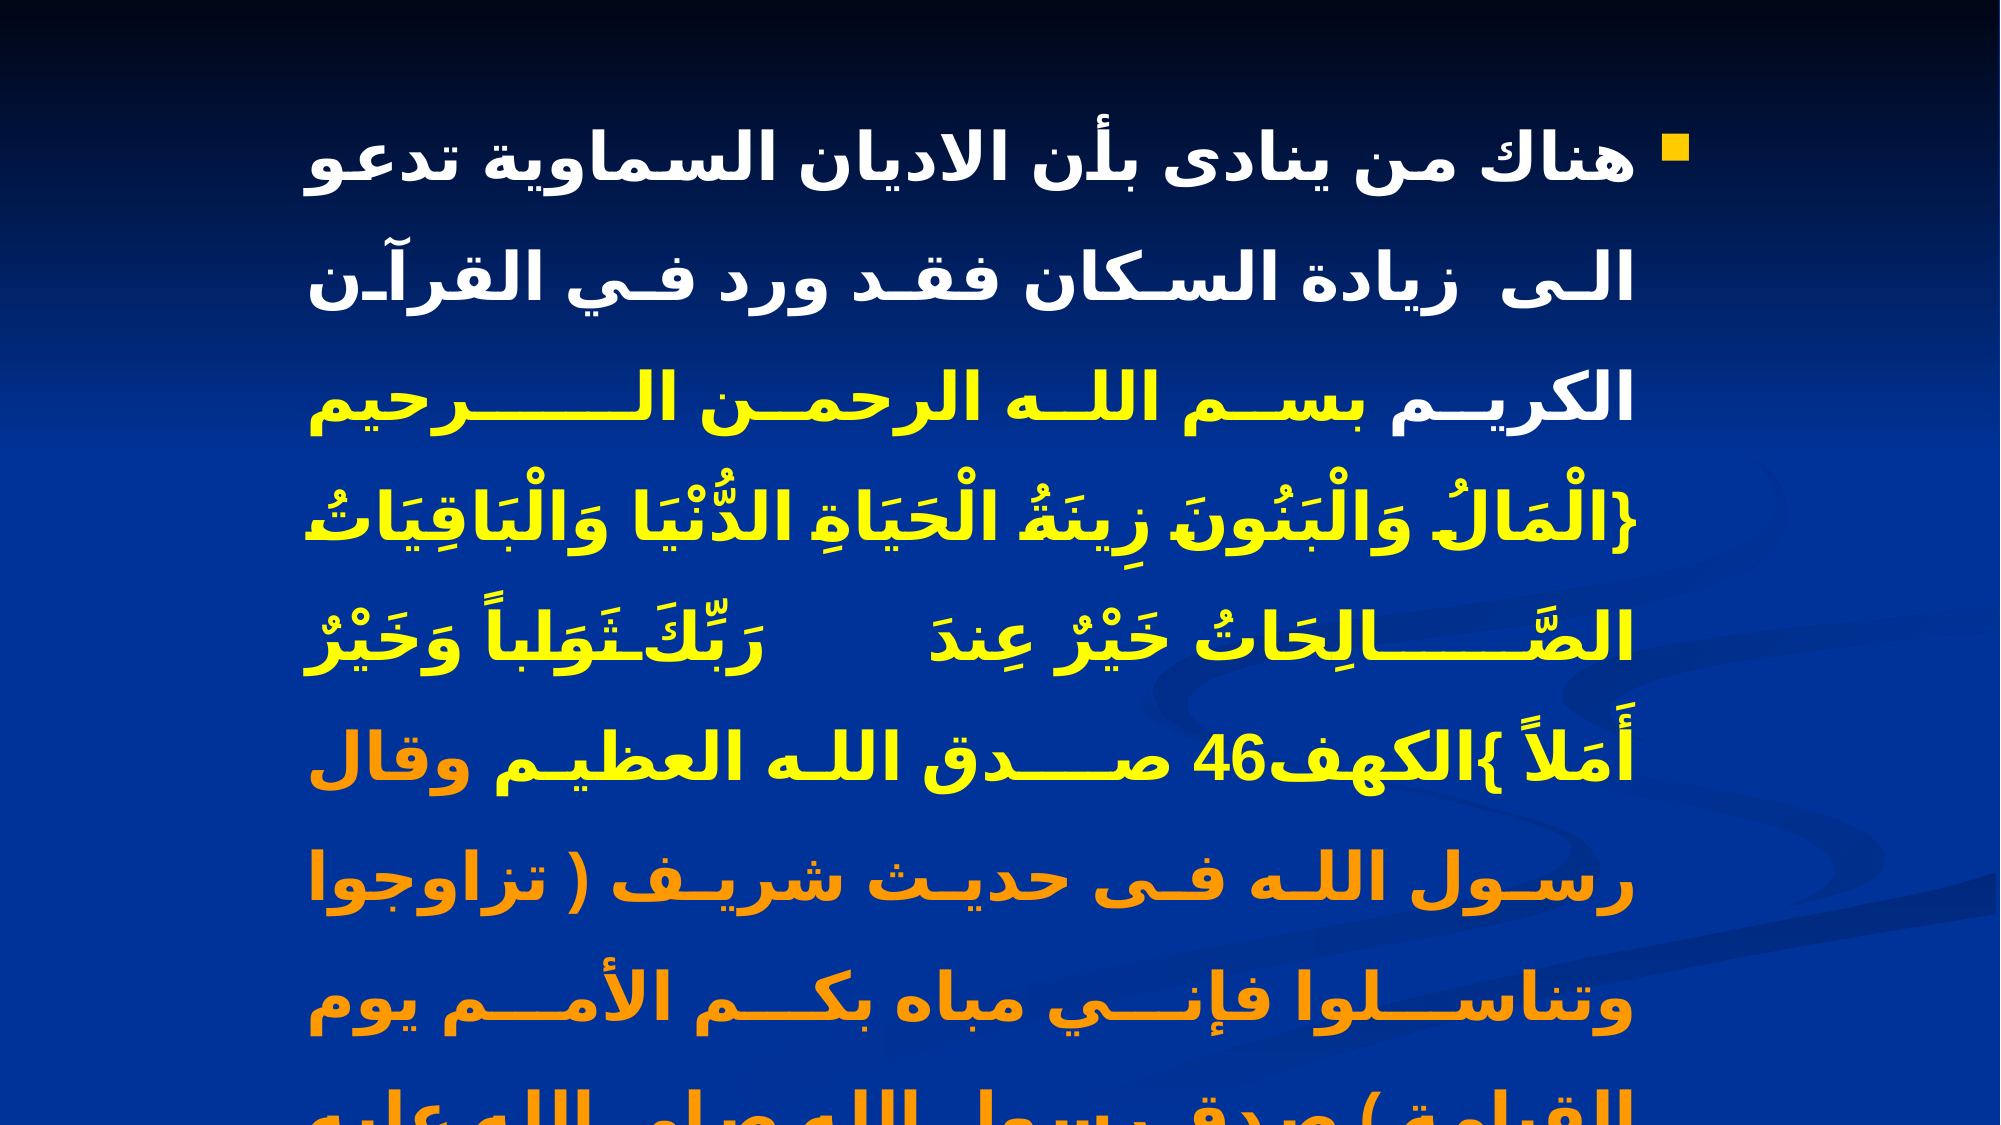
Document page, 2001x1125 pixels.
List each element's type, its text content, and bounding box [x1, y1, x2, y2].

list هناك من ينادى بأن الاديان السماوية تدعو الى زيادة السكان فقد ورد في القرآن الكريم بسم الله الرحمن الـــــرحيم {الْمَالُ وَالْبَنُونَ زِينَةُ الْحَيَاةِ الدُّنْيَا وَالْبَاقِيَاتُ الصَّالِحَاتُ خَيْرٌ عِندَ رَبِّكَ ثَوَاباً وَخَيْرٌ أَمَلاً }الكهف46 صـــدق الله العظيم وقال رسول الله فى حديث شريف ( تزاوجوا وتناسلوا فإني مباه بكم الأمم يوم القيامة ) صدق رسول الله صلى الله عليه وسلم [291, 66, 1709, 1059]
